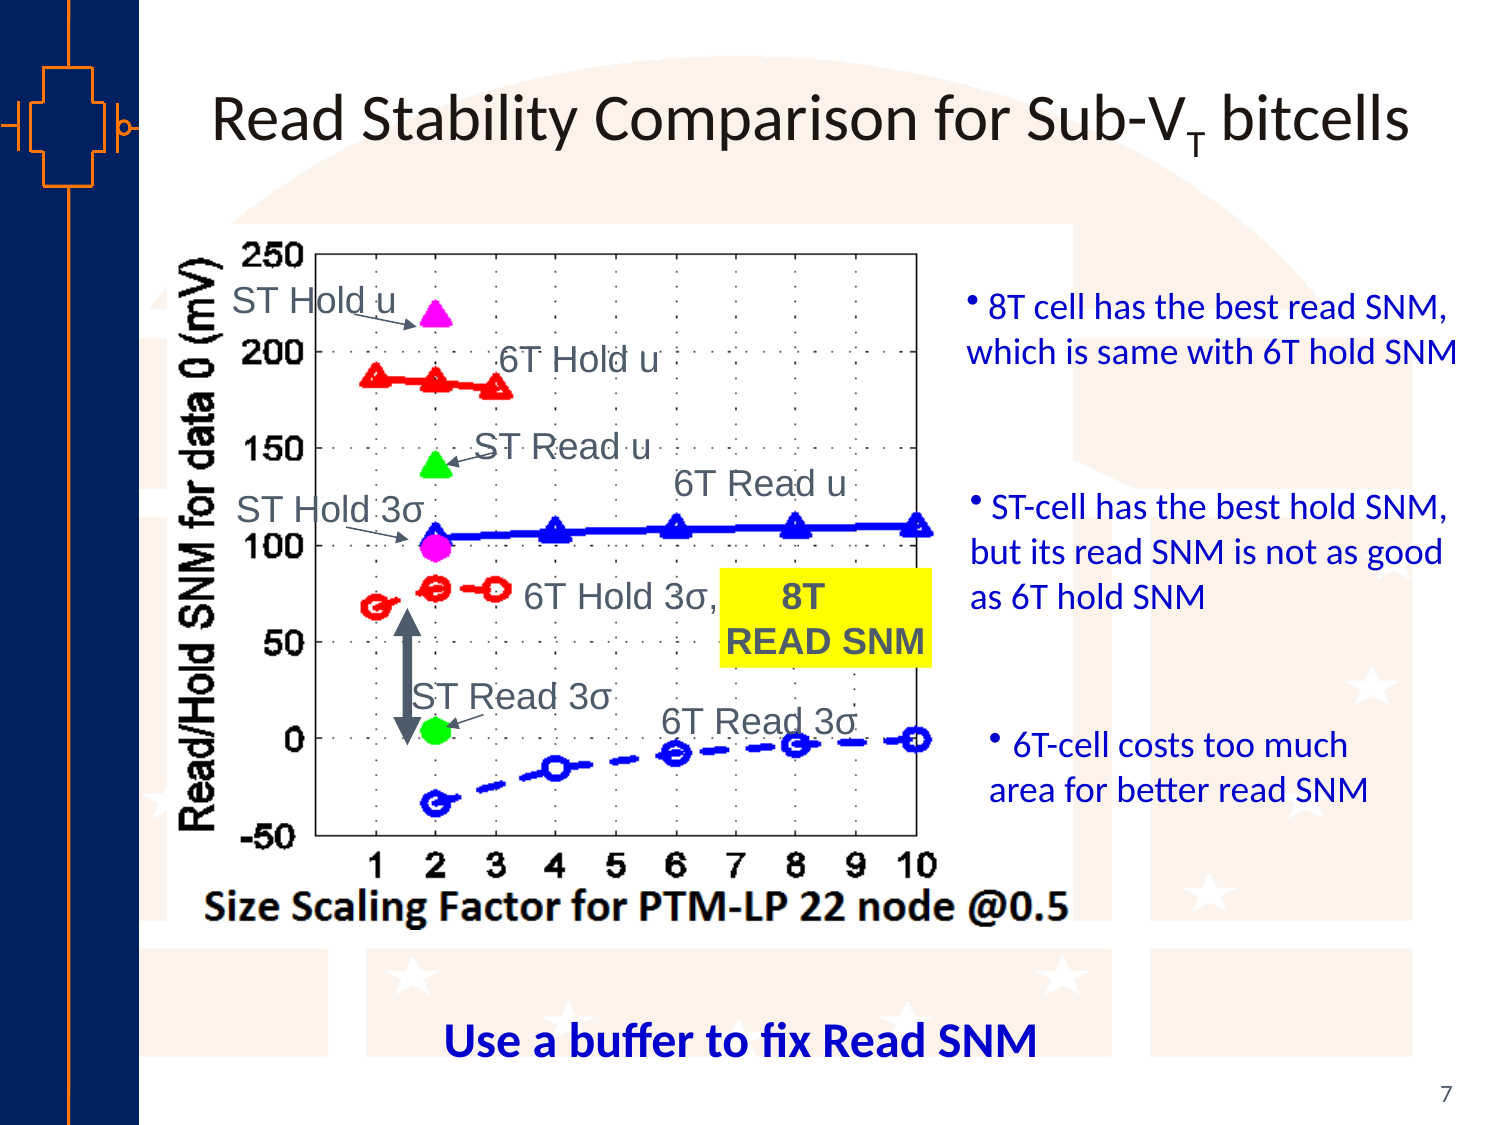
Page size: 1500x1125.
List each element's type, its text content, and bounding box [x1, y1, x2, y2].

text_box ST-cell has the best hold SNM, but its read SNM is not as good as 6T hold SNM [1074, 474, 1500, 625]
slide_number 7 [1425, 1062, 1488, 1123]
text_box Use a buffer to fix Read SNM [428, 999, 1054, 1075]
title Read Stability Comparison for Sub-VT bitcells [196, 29, 1454, 173]
picture [167, 224, 1073, 931]
text_box 8T cell has the best read SNM, which is same with 6T hold SNM [1074, 274, 1500, 380]
text_box 6T-cell costs too much area for better read SNM [1074, 712, 1438, 818]
